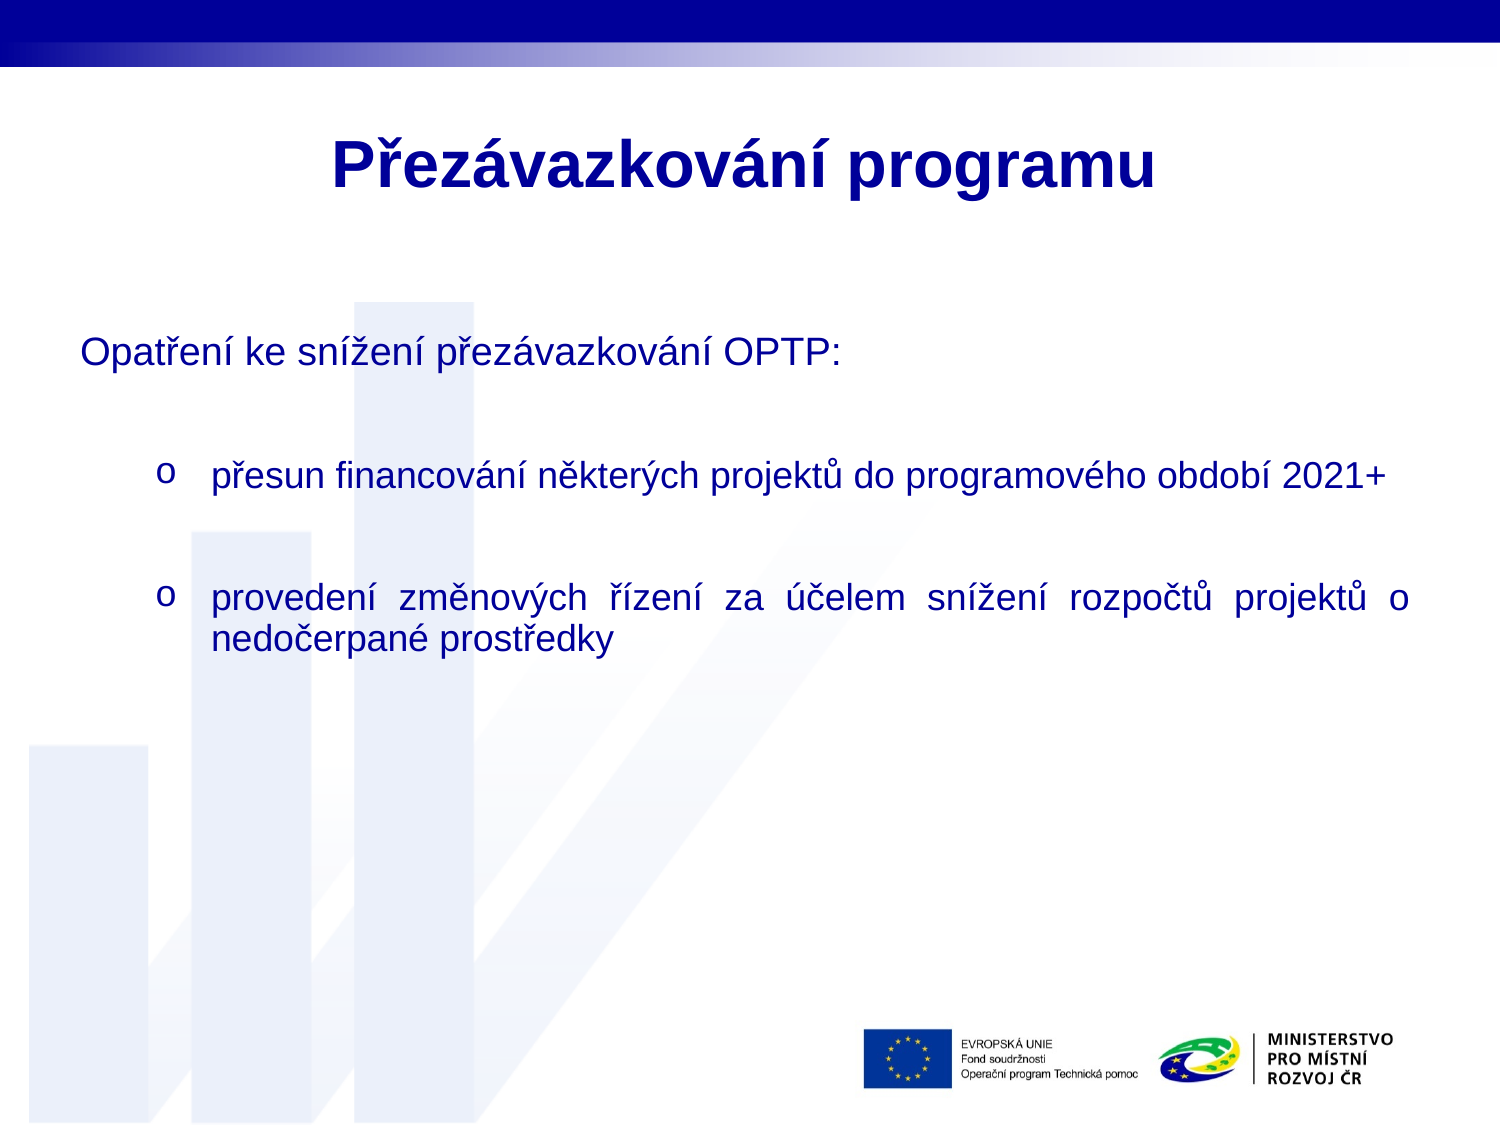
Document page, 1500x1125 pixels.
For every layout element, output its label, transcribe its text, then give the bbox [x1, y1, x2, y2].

picture [29, 302, 1412, 1125]
title Přezávazkování programu [64, 113, 1425, 197]
list Opatření ke snížení přezávazkování OPTP: přesun financování některých projektů do programového období 2021+ provedení změnových řízení za účelem snížení rozpočtů projektů o nedočerpané prostředky [64, 255, 1425, 1000]
